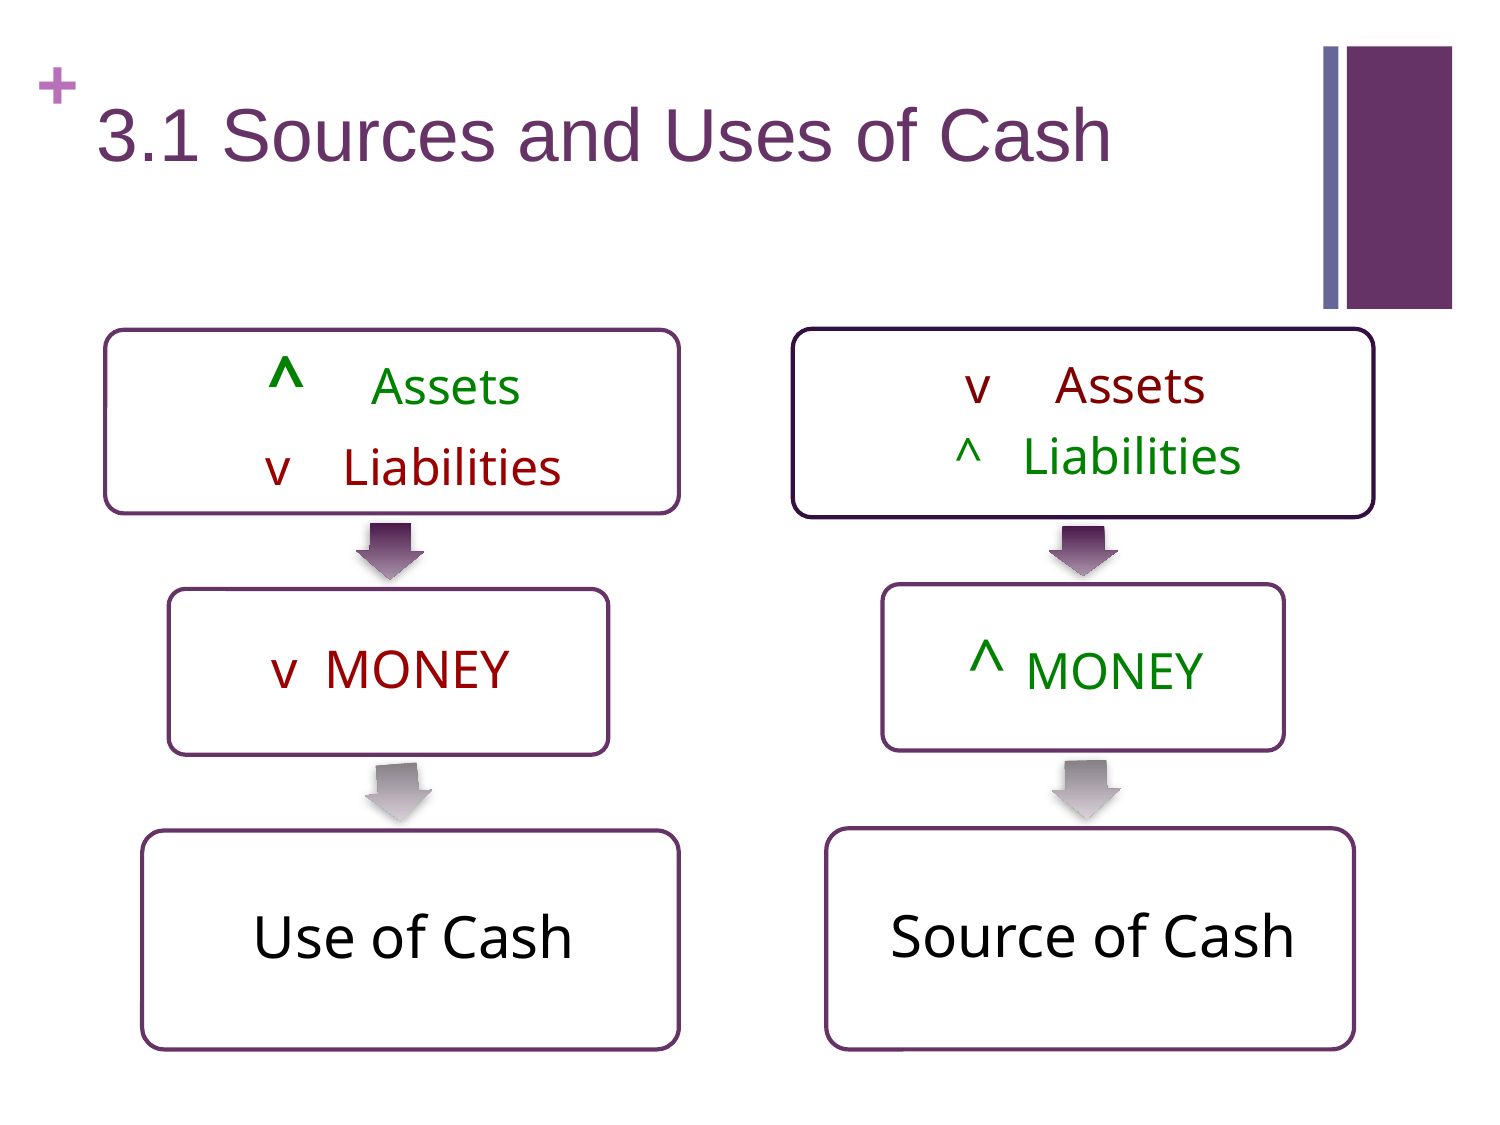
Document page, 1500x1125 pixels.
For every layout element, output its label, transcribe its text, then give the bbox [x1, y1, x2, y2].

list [97, 329, 680, 1050]
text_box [792, 317, 1375, 1050]
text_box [750, 329, 1438, 1061]
title 3.1 Sources and Uses of Cash [81, 79, 1322, 263]
